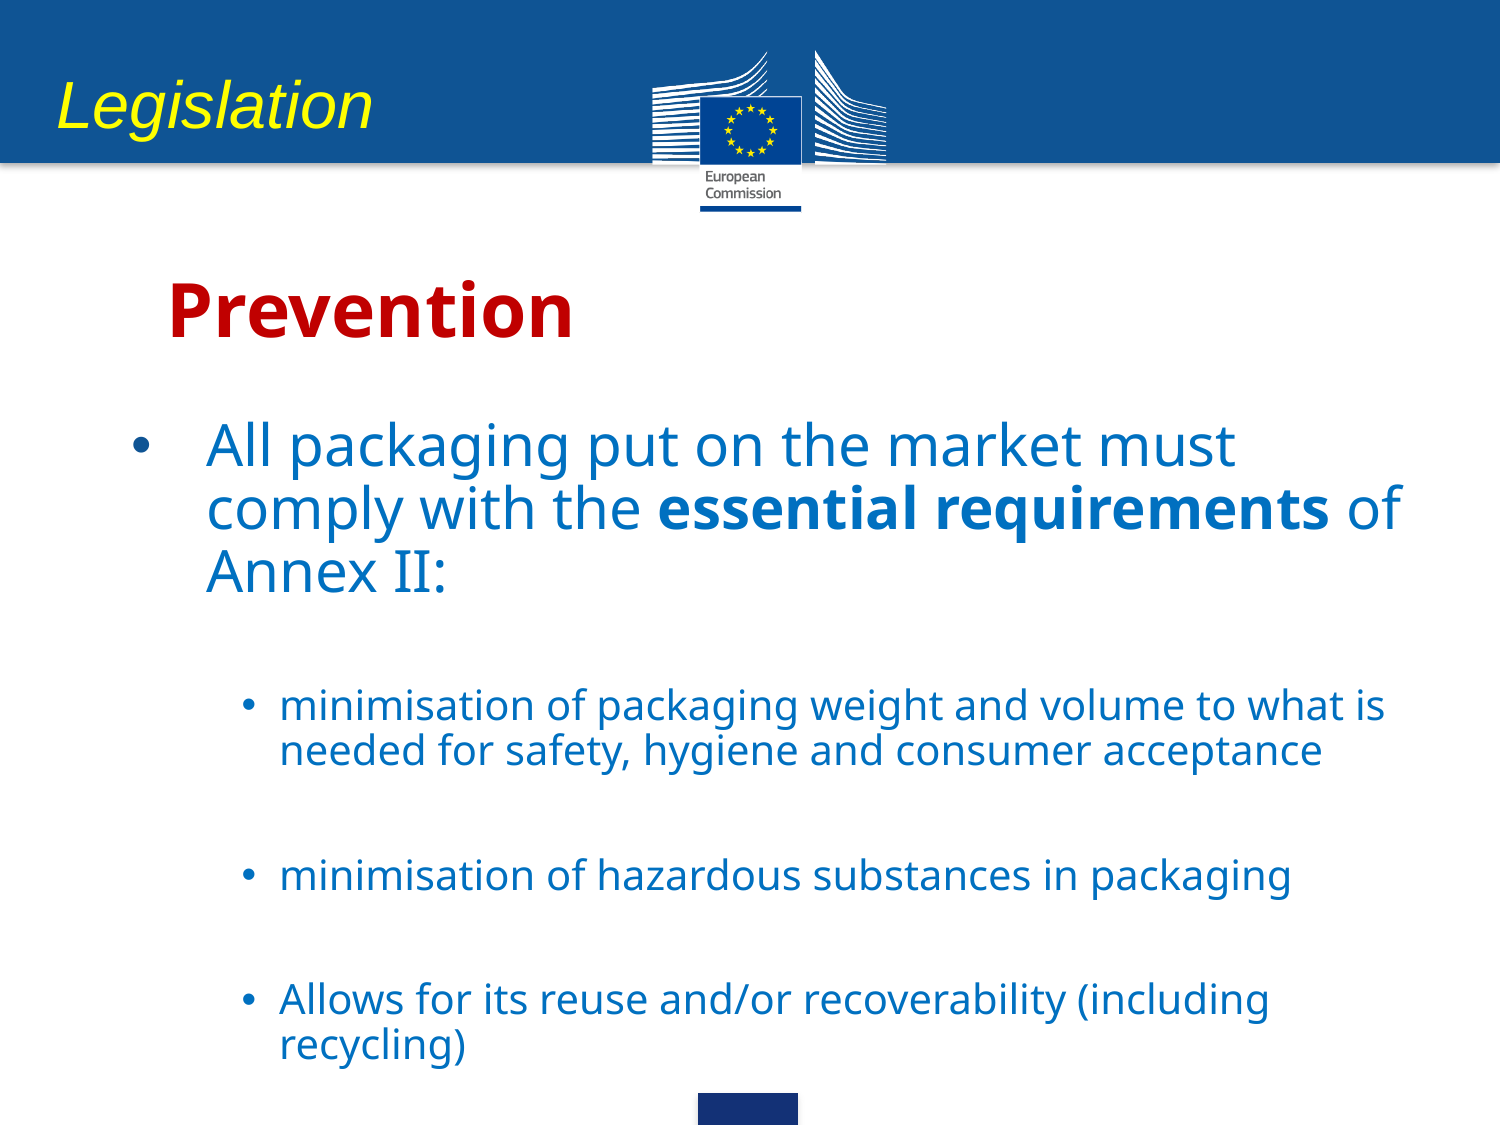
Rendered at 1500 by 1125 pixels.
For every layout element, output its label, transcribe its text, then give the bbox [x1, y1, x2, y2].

list Prevention All packaging put on the market must comply with the essential requirements of Annex II: minimisation of packaging weight and volume to what is needed for safety, hygiene and consumer acceptance minimisation of hazardous substances in packaging Allows for its reuse and/or recoverability (including recycling) [76, 219, 1427, 1035]
text_box Legislation [41, 54, 432, 150]
